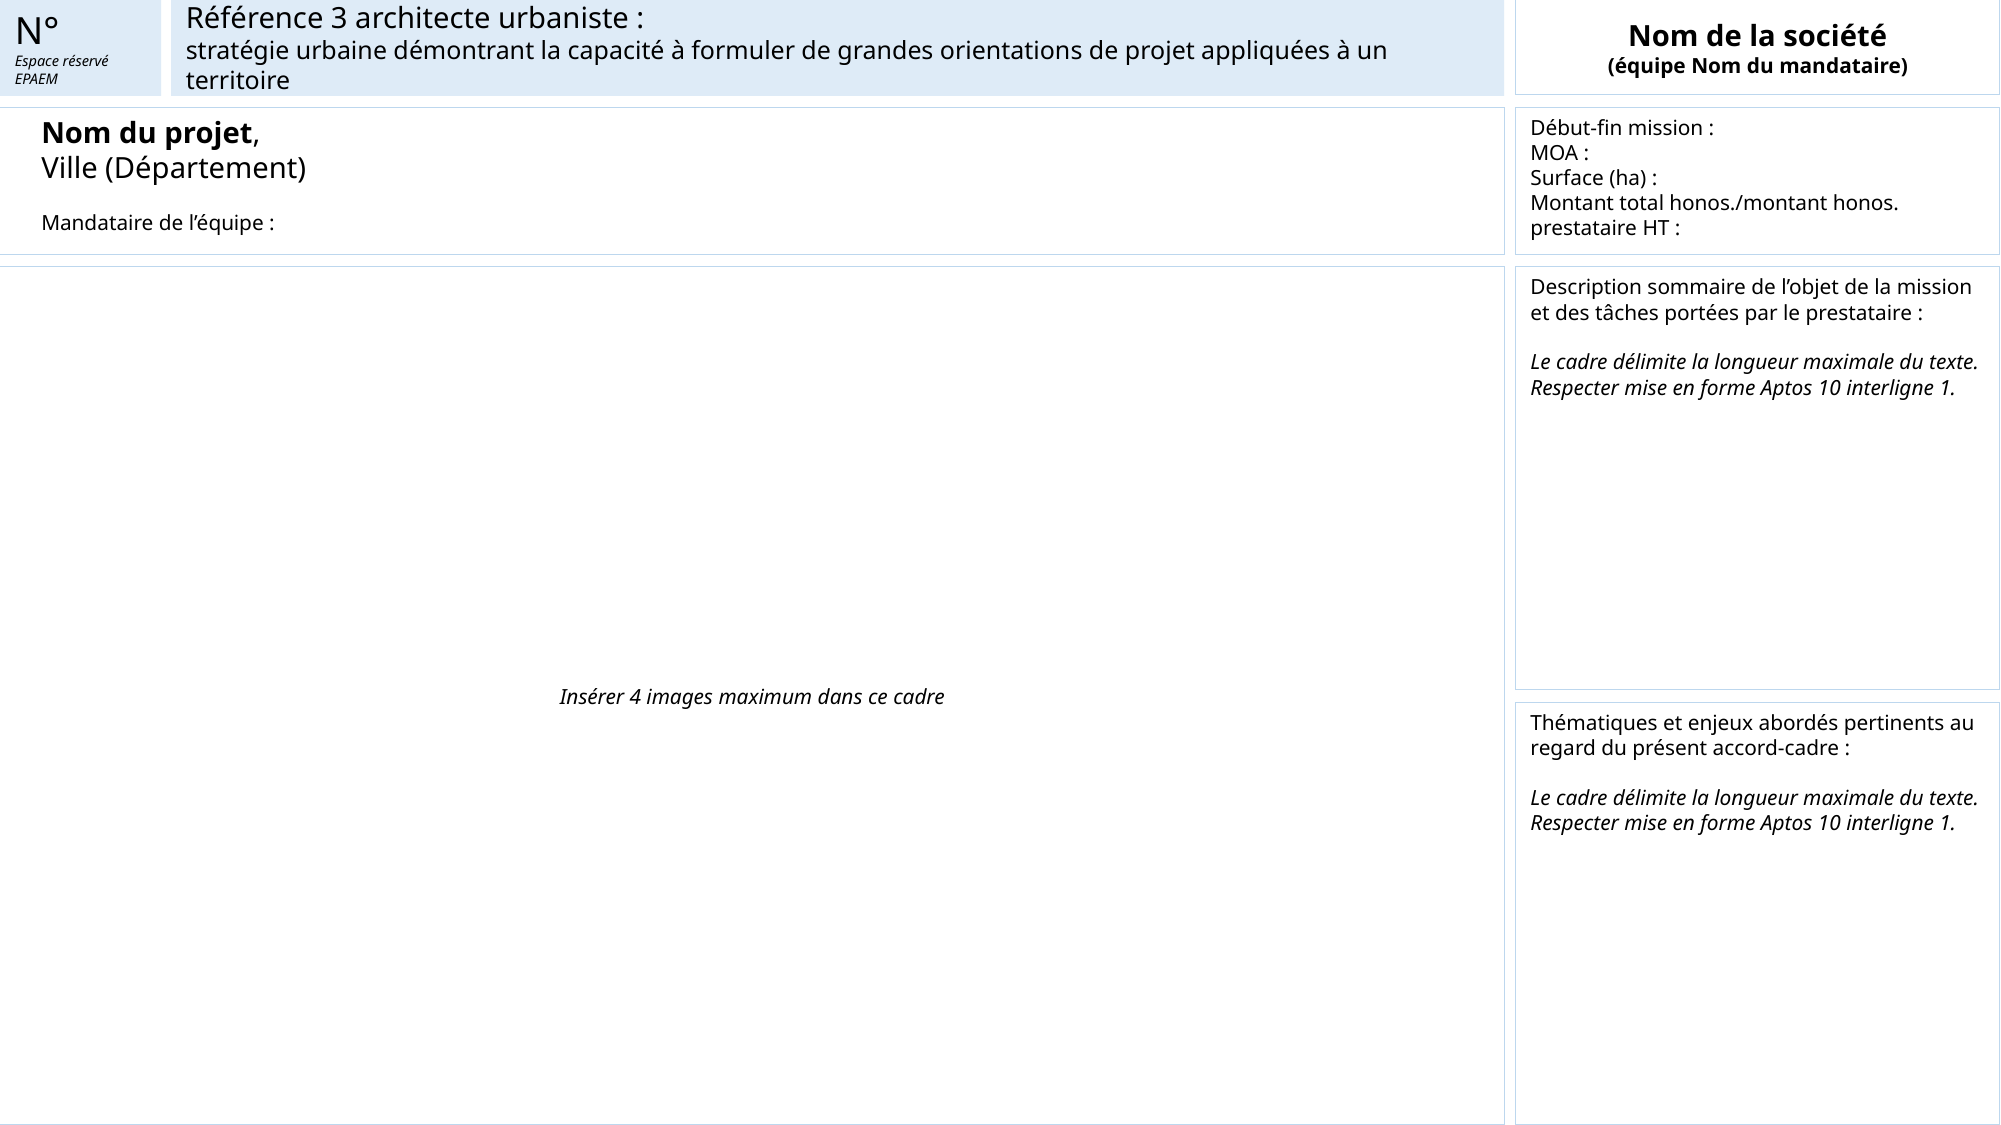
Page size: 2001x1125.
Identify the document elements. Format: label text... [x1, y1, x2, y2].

text_box Nom de la société (équipe Nom du mandataire) [1515, 0, 2000, 95]
text_box N° Espace réservé EPAEM [0, 0, 162, 96]
text_box Début-fin mission : MOA : Surface (ha) : Montant total honos./montant honos. prestataire HT : [1515, 107, 2000, 255]
text_box Thématiques et enjeux abordés pertinents au regard du présent accord-cadre : Le cadre délimite la longueur maximale du texte. Respecter mise en forme Aptos 10 interligne 1. [1515, 702, 2000, 1125]
text_box Référence 3 architecte urbaniste : stratégie urbaine démontrant la capacité à formuler de grandes orientations de projet appliquées à un territoire [171, 0, 1505, 96]
text_box Insérer 4 images maximum dans ce cadre [0, 266, 1505, 1125]
text_box Description sommaire de l’objet de la mission et des tâches portées par le prestataire : Le cadre délimite la longueur maximale du texte. Respecter mise en forme Aptos 10 interligne 1. [1515, 266, 2000, 690]
text_box Nom du projet, Ville (Département) Mandataire de l’équipe : [0, 107, 1505, 255]
